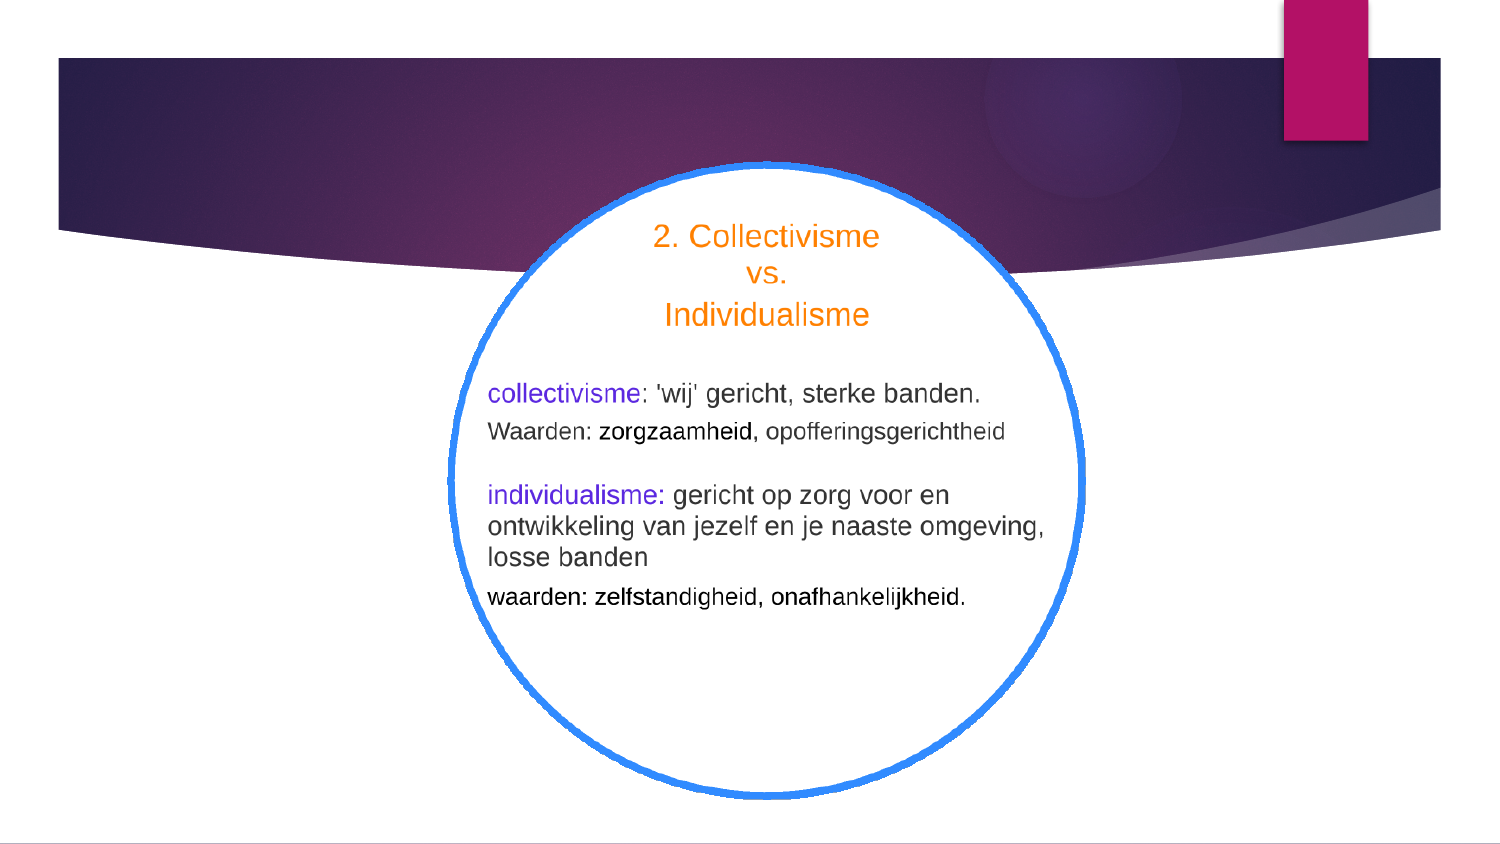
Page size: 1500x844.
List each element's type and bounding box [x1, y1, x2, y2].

picture [434, 148, 1098, 813]
